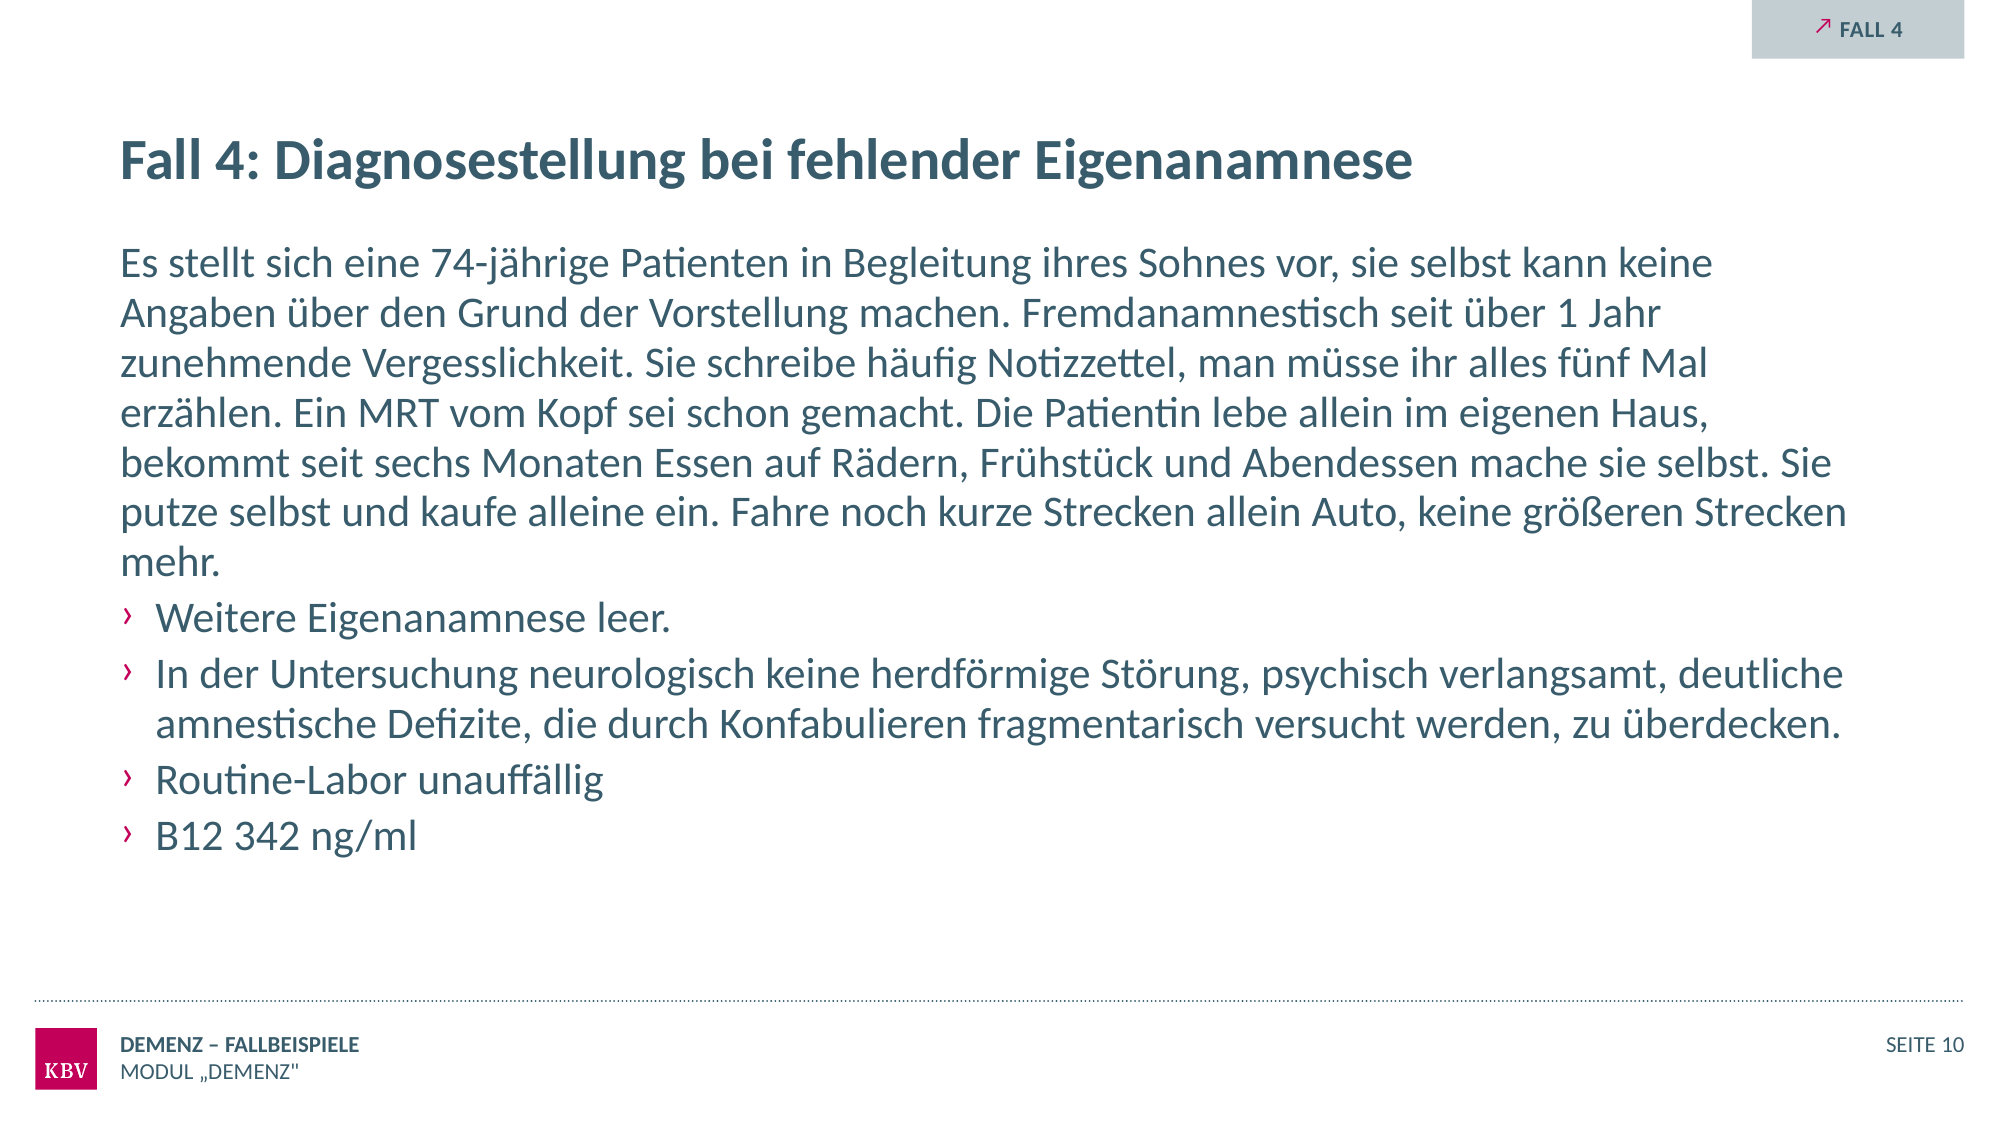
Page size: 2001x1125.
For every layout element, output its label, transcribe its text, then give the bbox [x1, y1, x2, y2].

footer Demenz – Fallbeispiele [120, 1030, 1668, 1057]
slide_number Seite 10 [1787, 1030, 1965, 1057]
list Es stellt sich eine 74-jährige Patienten in Begleitung ihres Sohnes vor, sie selbst kann keine Angaben über den Grund der Vorstellung machen. Fremdanamnestisch seit über 1 Jahr zunehmende Vergesslichkeit. Sie schreibe häufig Notizzettel, man müsse ihr alles fünf Mal erzählen. Ein MRT vom Kopf sei schon gemacht. Die Patientin lebe allein im eigenen Haus, bekommt seit sechs Monaten Essen auf Rädern, Frühstück und Abendessen mache sie selbst. Sie putze selbst und kaufe alleine ein. Fahre noch kurze Strecken allein Auto, keine größeren Strecken mehr. Weitere Eigenanamnese leer. In der Untersuchung neurologisch keine herdförmige Störung, psychisch verlangsamt, deutliche amnestische Defizite, die durch Konfabulieren fragmentarisch versucht werden, zu überdecken. Routine-Labor unauffällig B12 342 ng/ml [120, 237, 1880, 945]
title Fall 4: Diagnosestellung bei fehlender Eigenanamnese [120, 129, 1880, 201]
list Fall 4 [1751, 0, 1965, 59]
slide_number Modul „Demenz" [120, 1057, 1668, 1084]
